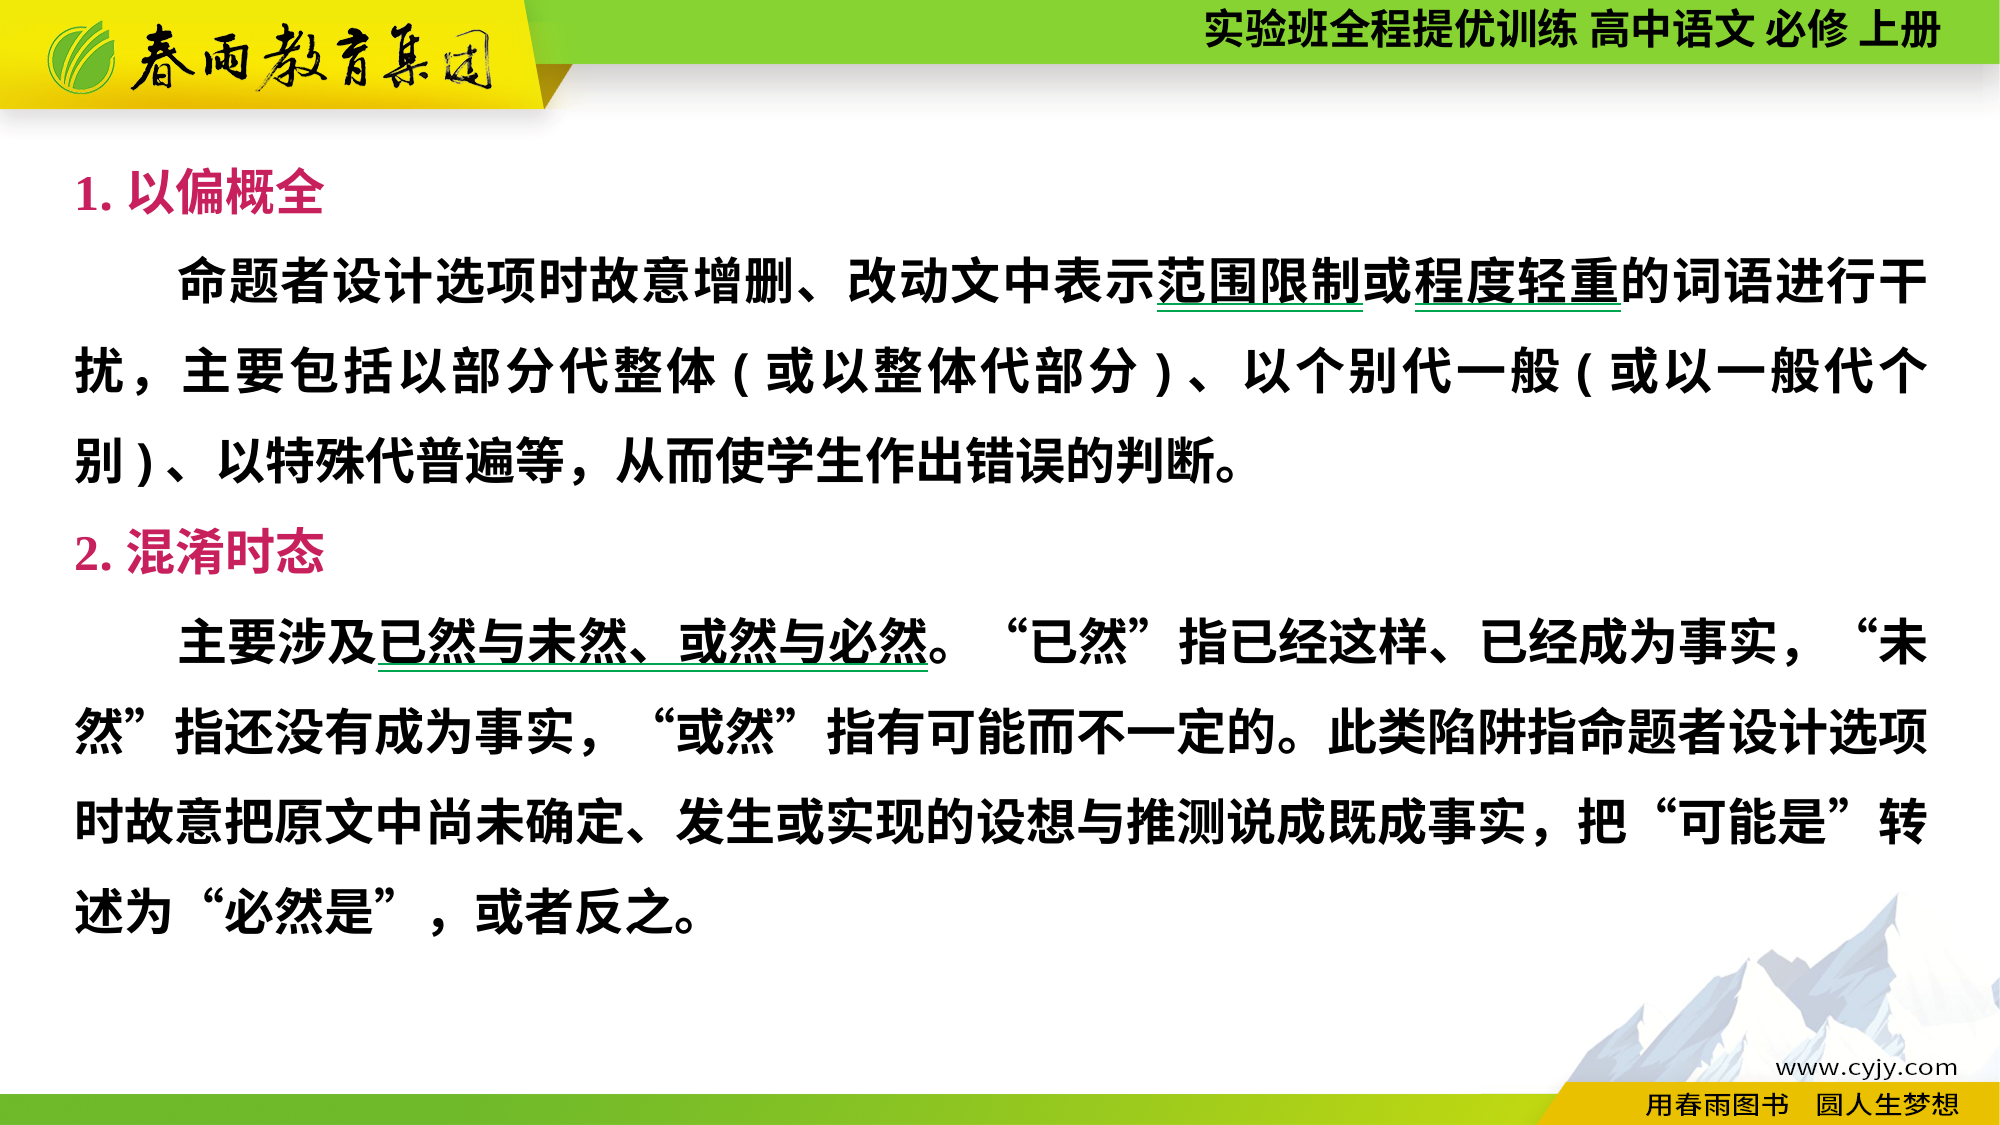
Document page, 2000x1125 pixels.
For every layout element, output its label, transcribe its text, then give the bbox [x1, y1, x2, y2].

picture [0, 0, 2000, 1125]
list 1.以偏概全 命题者设计选项时故意增删、改动文中表示范围限制或程度轻重的词语进行干扰，主要包括以部分代整体(或以整体代部分)、以个别代一般(或以一般代个别)、以特殊代普遍等，从而使学生作出错误的判断。 2.混淆时态 主要涉及已然与未然、或然与必然。“已然”指已经这样、已经成为事实，“未然”指还没有成为事实，“或然”指有可能而不一定的。此类陷阱指命题者设计选项时故意把原文中尚未确定、发生或实现的设想与推测说成既成事实，把“可能是”转述为“必然是”，或者反之。 [59, 122, 1944, 956]
